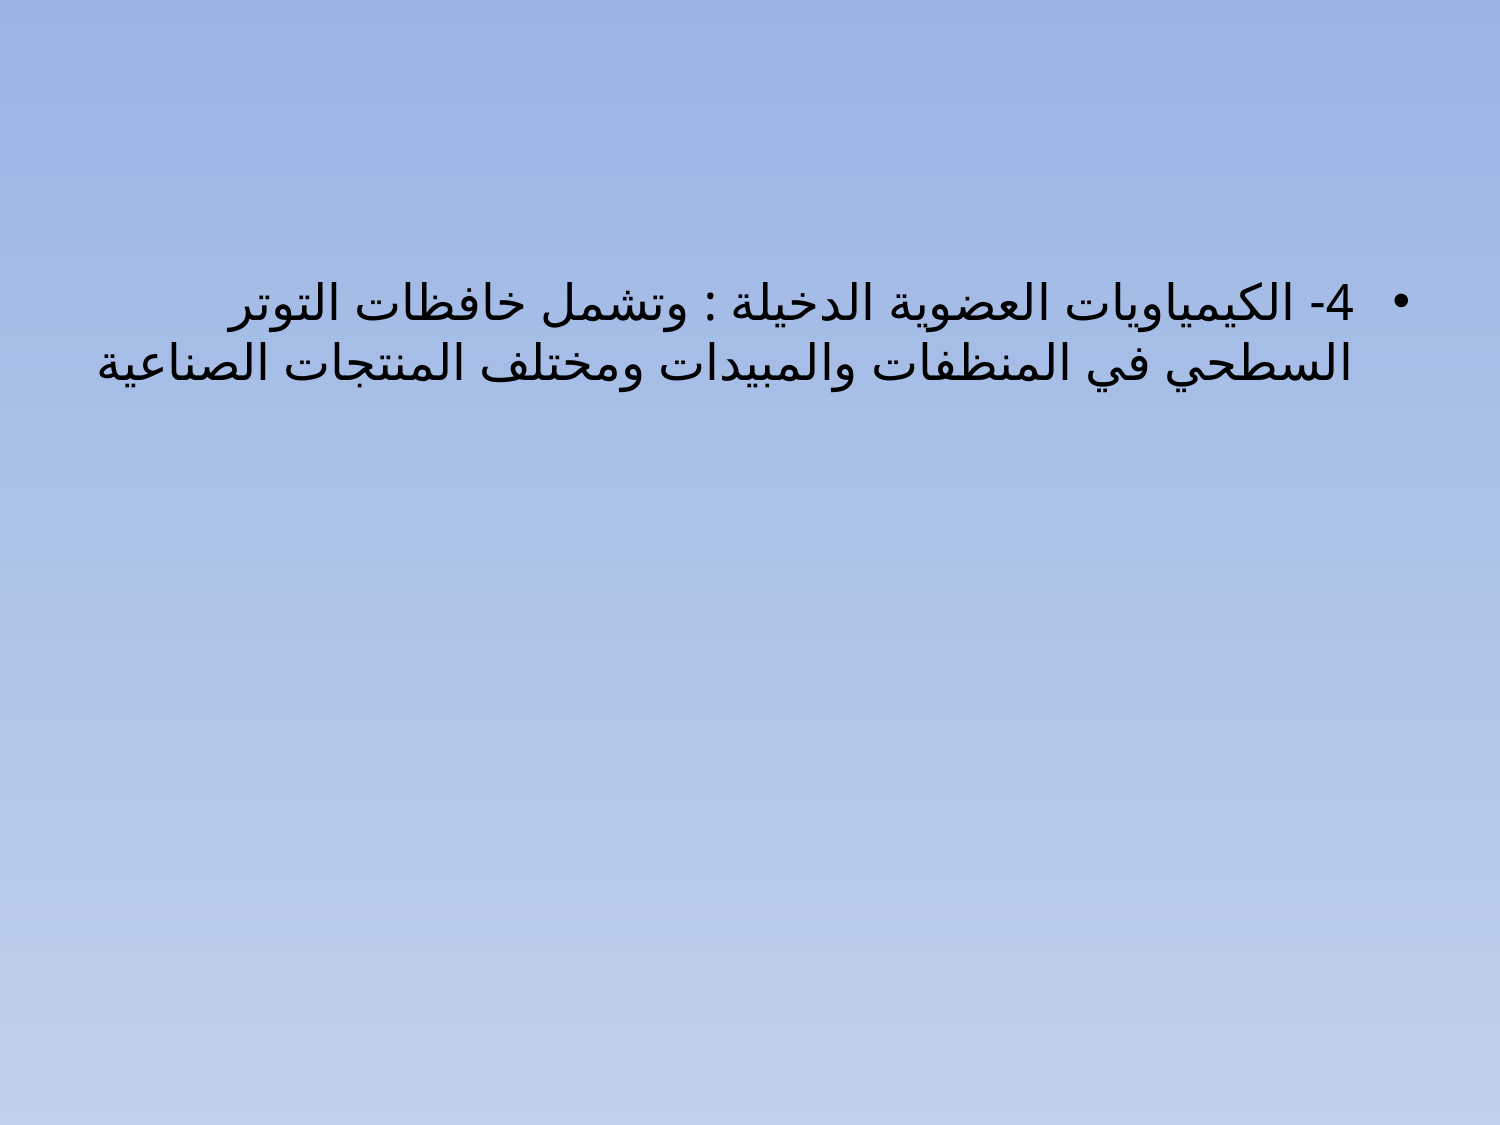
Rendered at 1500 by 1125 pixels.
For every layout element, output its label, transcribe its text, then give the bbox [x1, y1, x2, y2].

list 4- الكيمياويات العضوية الدخيلة : وتشمل خافظات التوتر السطحي في المنظفات والمبيدات ومختلف المنتجات الصناعية [75, 262, 1425, 1005]
